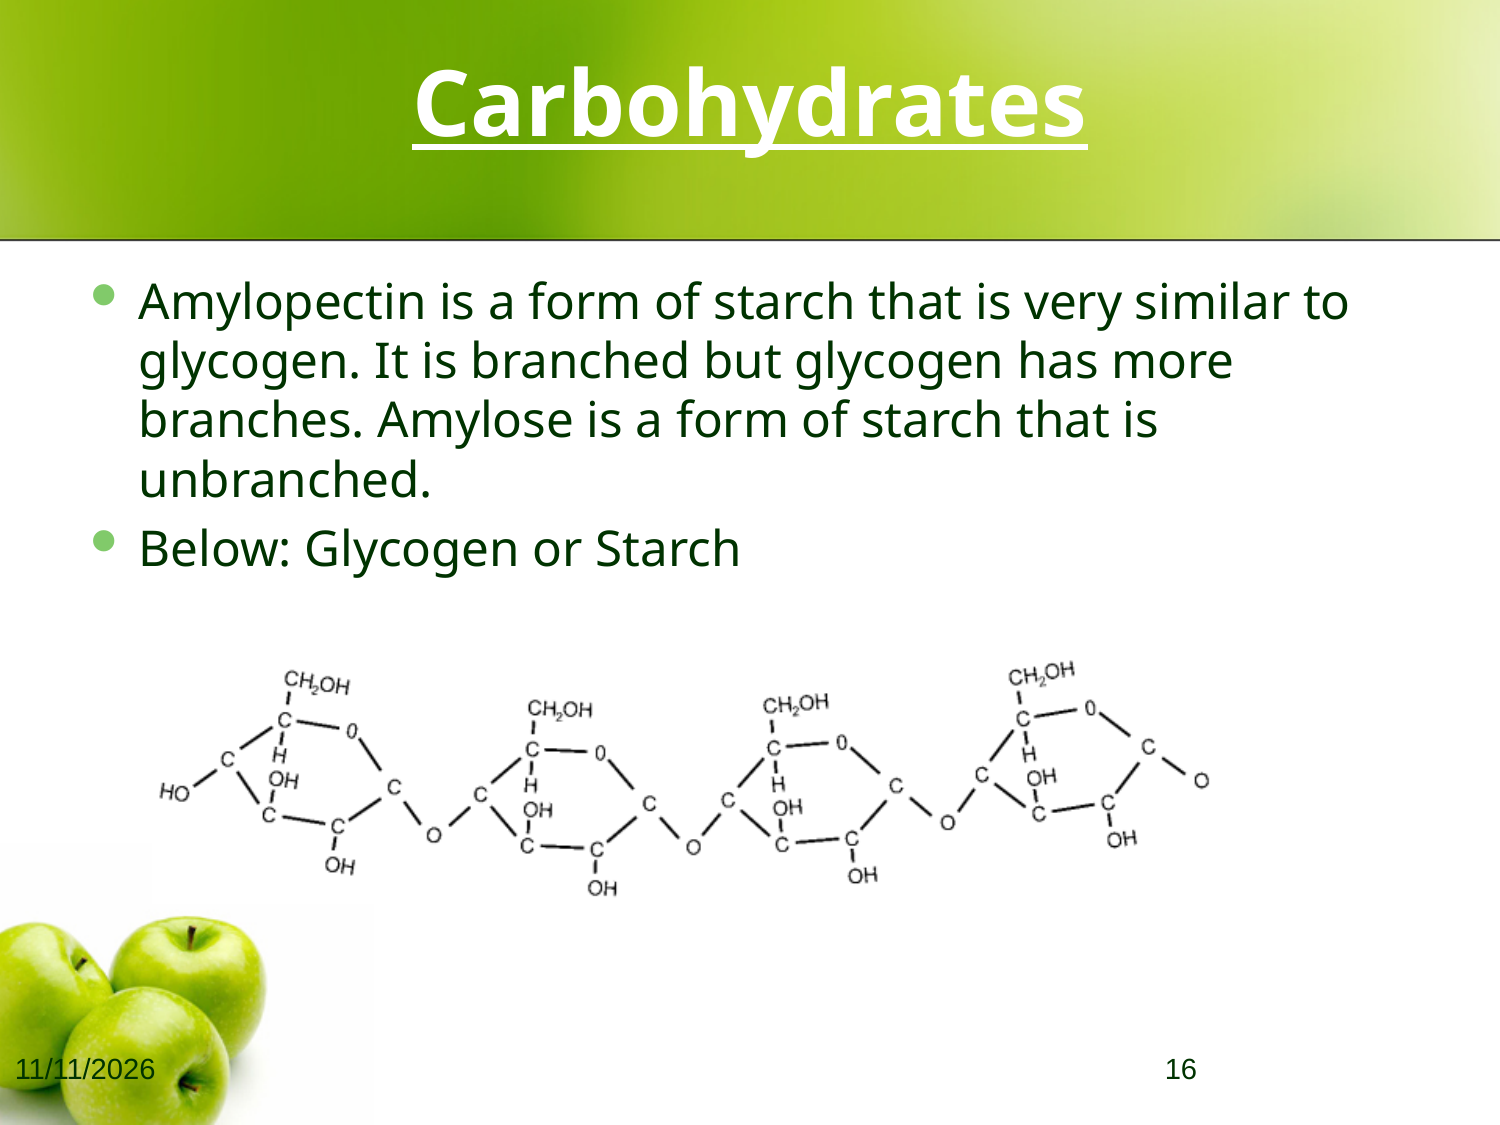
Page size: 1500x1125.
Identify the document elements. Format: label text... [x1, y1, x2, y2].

picture [0, 0, 1500, 1125]
title Carbohydrates [62, 24, 1438, 176]
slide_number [0, 1042, 350, 1103]
slide_number 16 [1149, 1042, 1500, 1103]
list Amylopectin is a form of starch that is very similar to glycogen. It is branched but glycogen has more branches. Amylose is a form of starch that is unbranched. Below: Glycogen or Starch [74, 262, 1426, 587]
